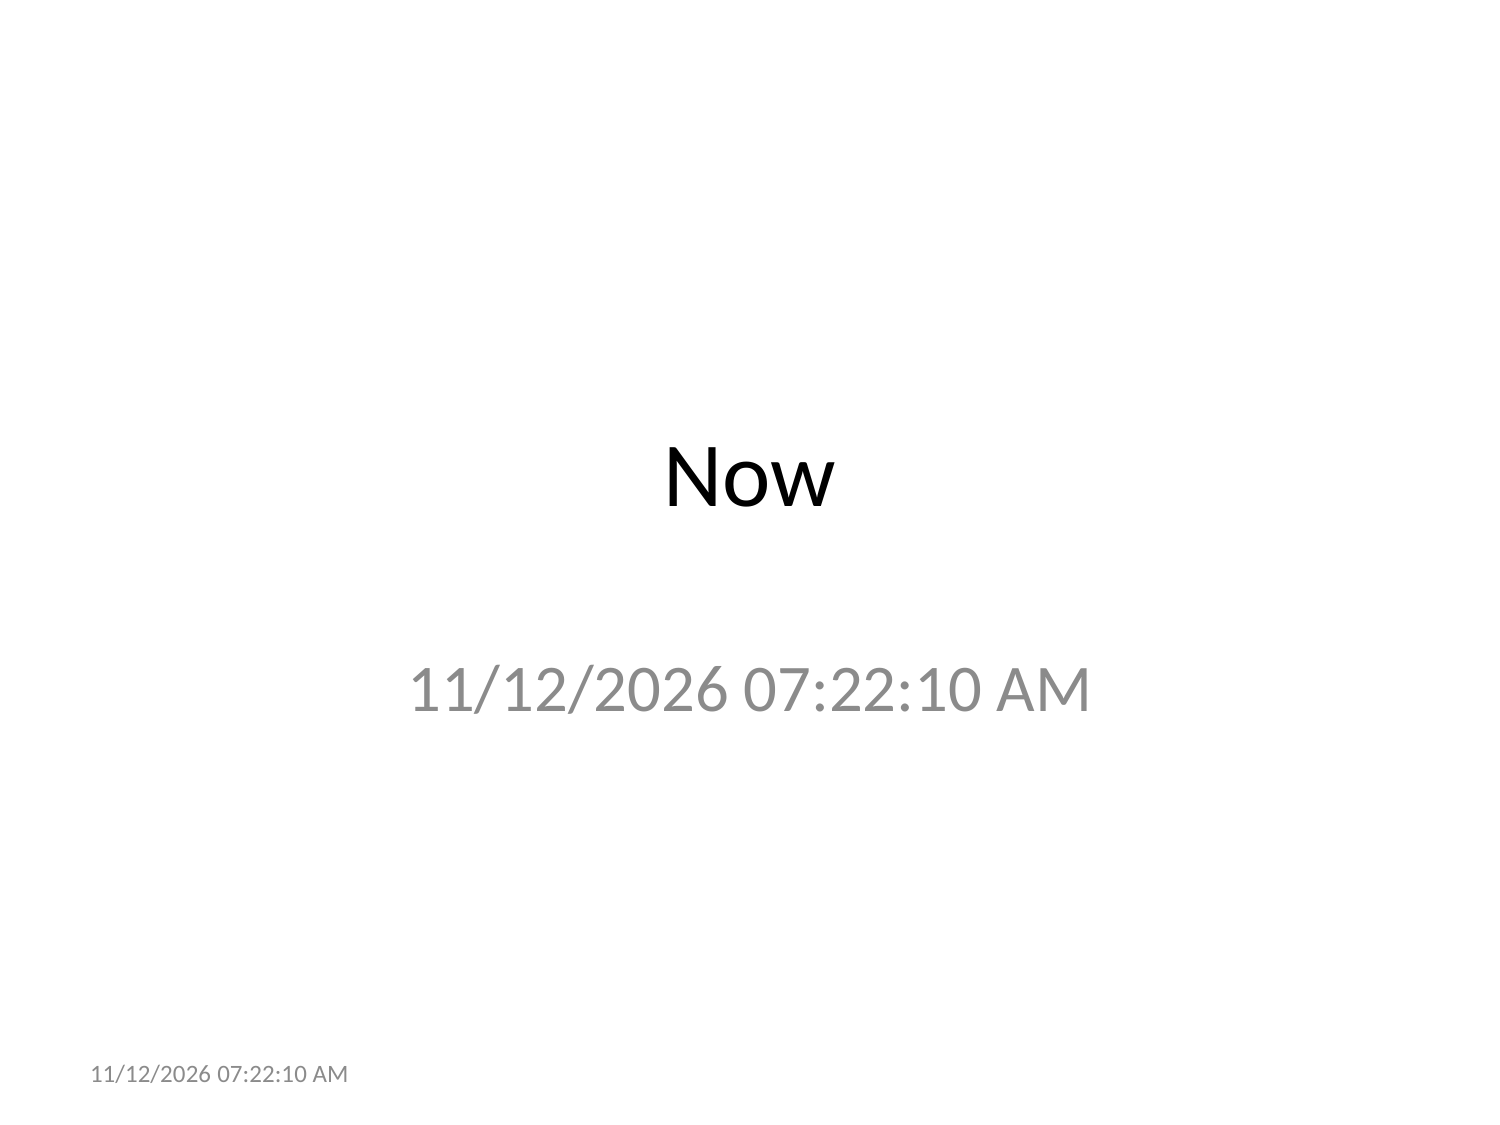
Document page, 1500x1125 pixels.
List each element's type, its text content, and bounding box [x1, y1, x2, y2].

title Now [112, 349, 1388, 591]
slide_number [75, 1042, 425, 1103]
subtitle 2011-12-19 10:20:04 AM [225, 637, 1275, 925]
